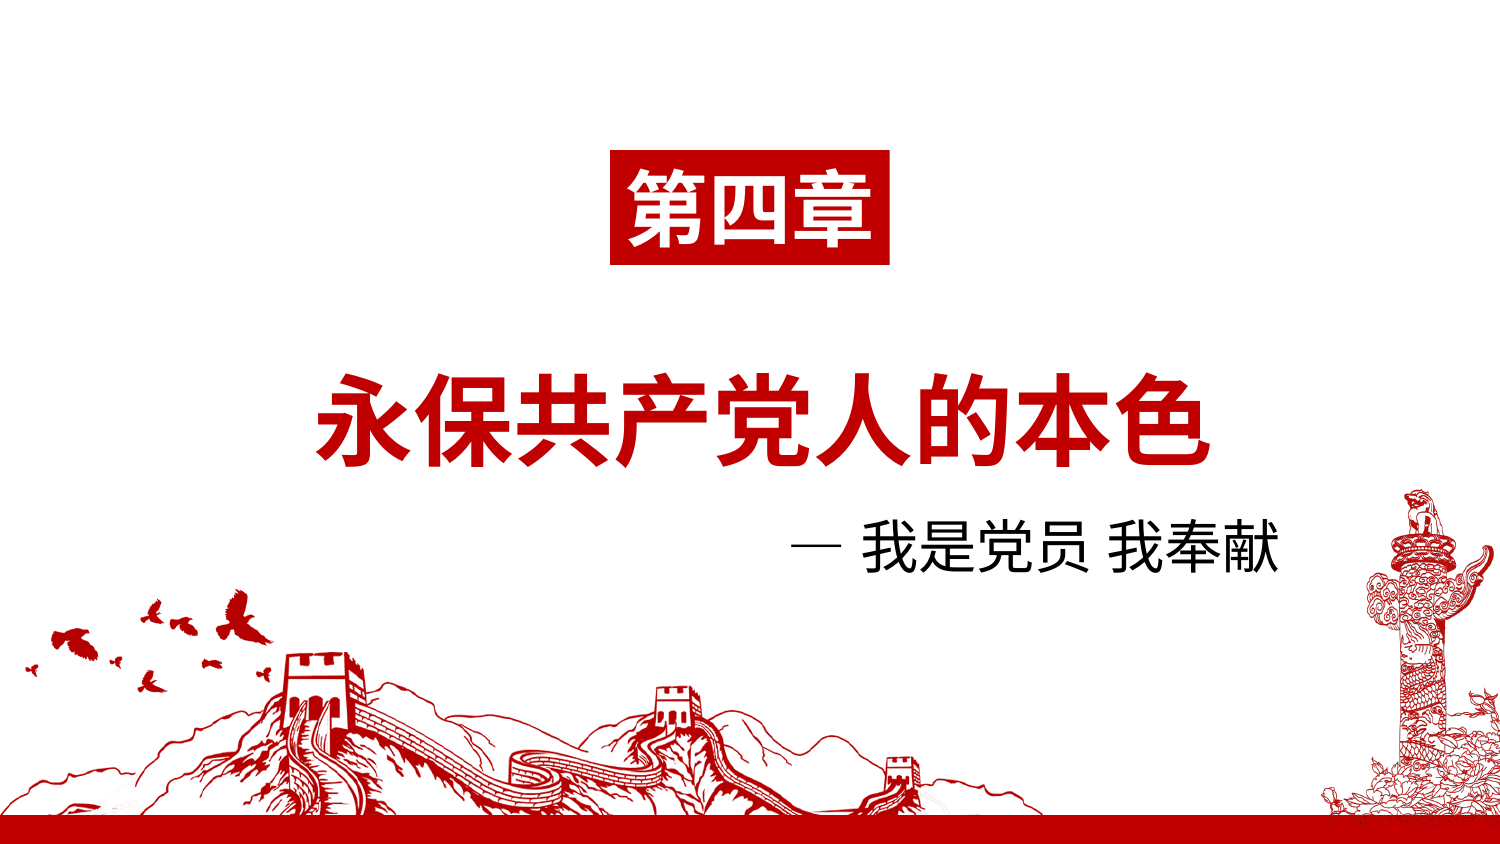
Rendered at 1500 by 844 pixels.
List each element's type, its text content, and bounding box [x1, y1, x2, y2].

text_box 第四章 [610, 150, 890, 265]
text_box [0, 488, 1500, 844]
text_box 永保共产党人的本色 [298, 351, 1229, 487]
